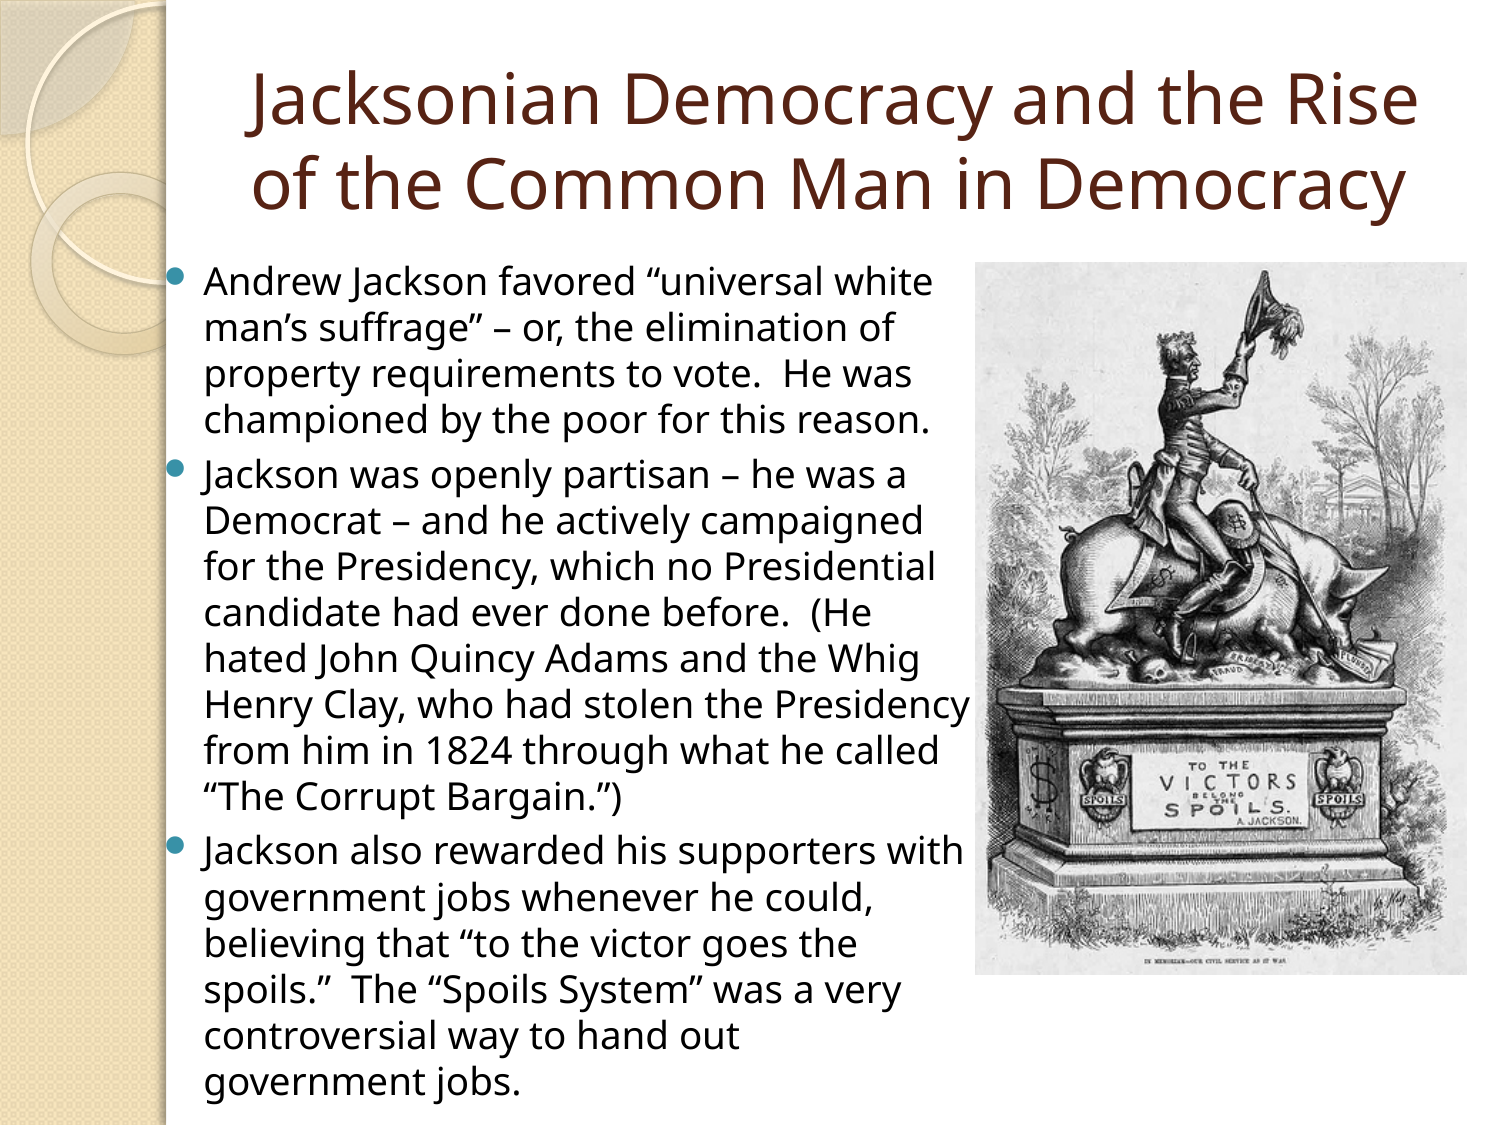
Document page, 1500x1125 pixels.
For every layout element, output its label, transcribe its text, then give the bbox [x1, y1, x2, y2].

title Jacksonian Democracy and the Rise of the Common Man in Democracy [235, 45, 1466, 233]
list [974, 262, 1467, 976]
list Andrew Jackson favored “universal white man’s suffrage” – or, the elimination of property requirements to vote. He was championed by the poor for this reason. Jackson was openly partisan – he was a Democrat – and he actively campaigned for the Presidency, which no Presidential candidate had ever done before. (He hated John Quincy Adams and the Whig Henry Clay, who had stolen the Presidency from him in 1824 through what he called “The Corrupt Bargain.”) Jackson also rewarded his supporters with government jobs whenever he could, believing that “to the victor goes the spoils.” The “Spoils System” was a very controversial way to hand out government jobs. [137, 249, 988, 1125]
